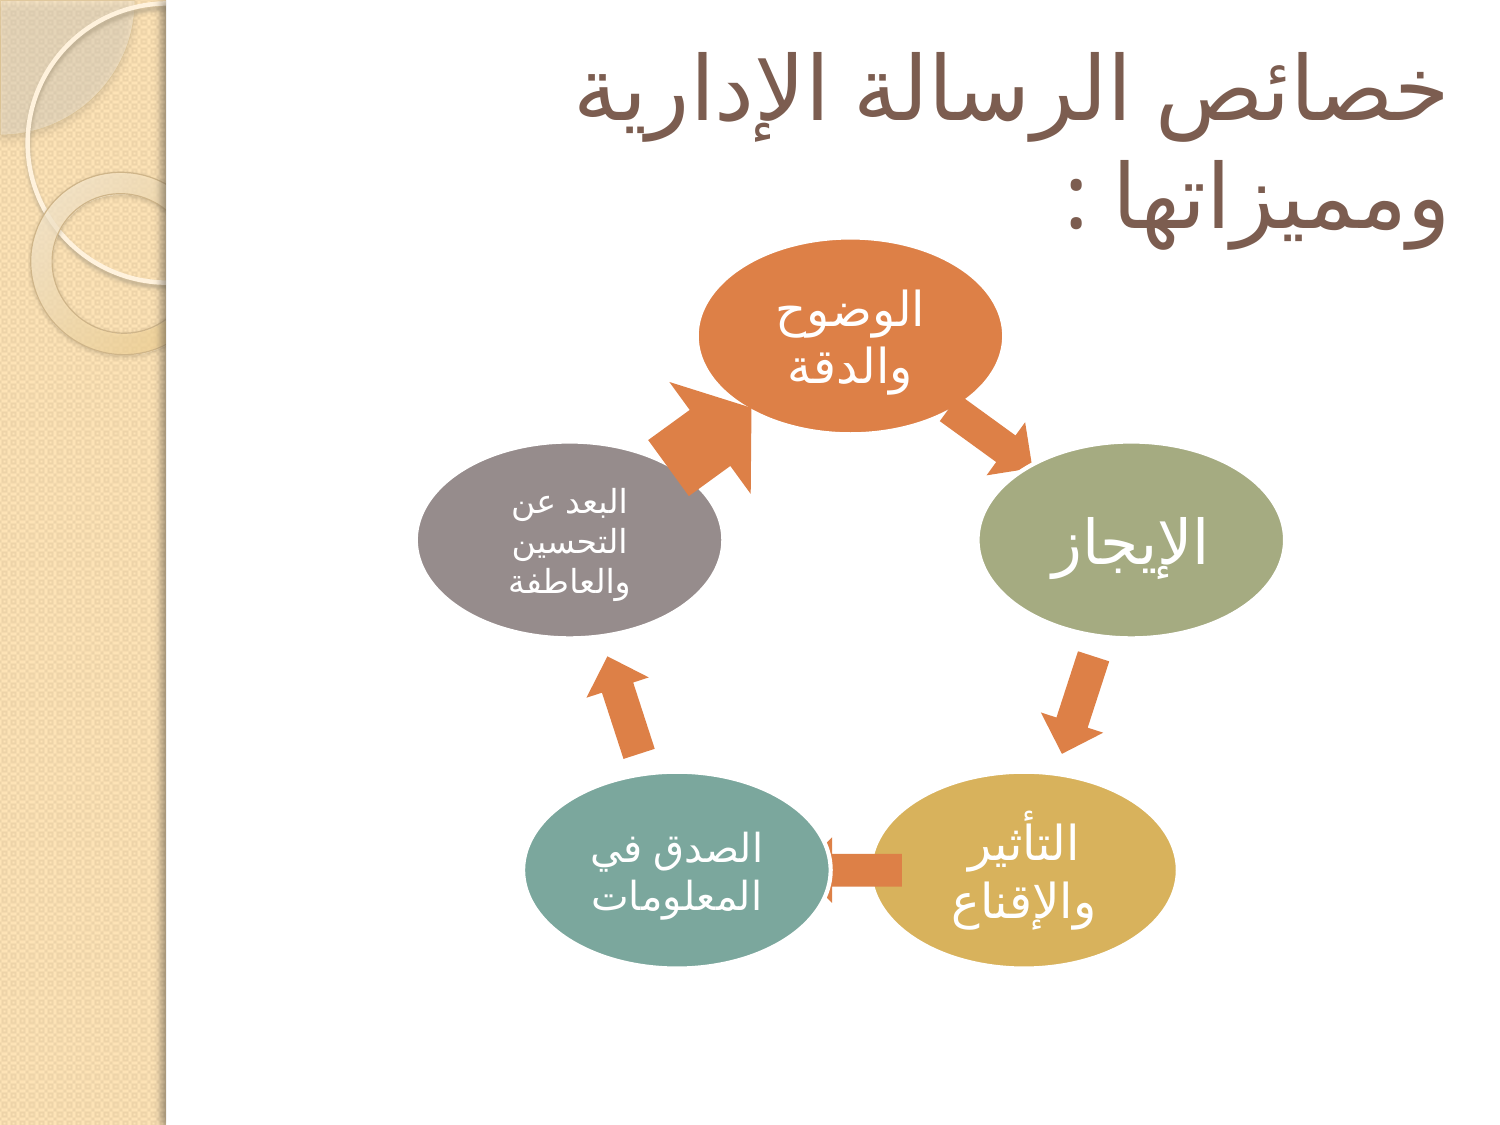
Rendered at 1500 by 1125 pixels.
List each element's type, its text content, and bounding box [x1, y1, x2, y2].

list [235, 237, 1466, 1026]
title خصائص الرسالة الإدارية ومميزاتها : [235, 45, 1466, 233]
